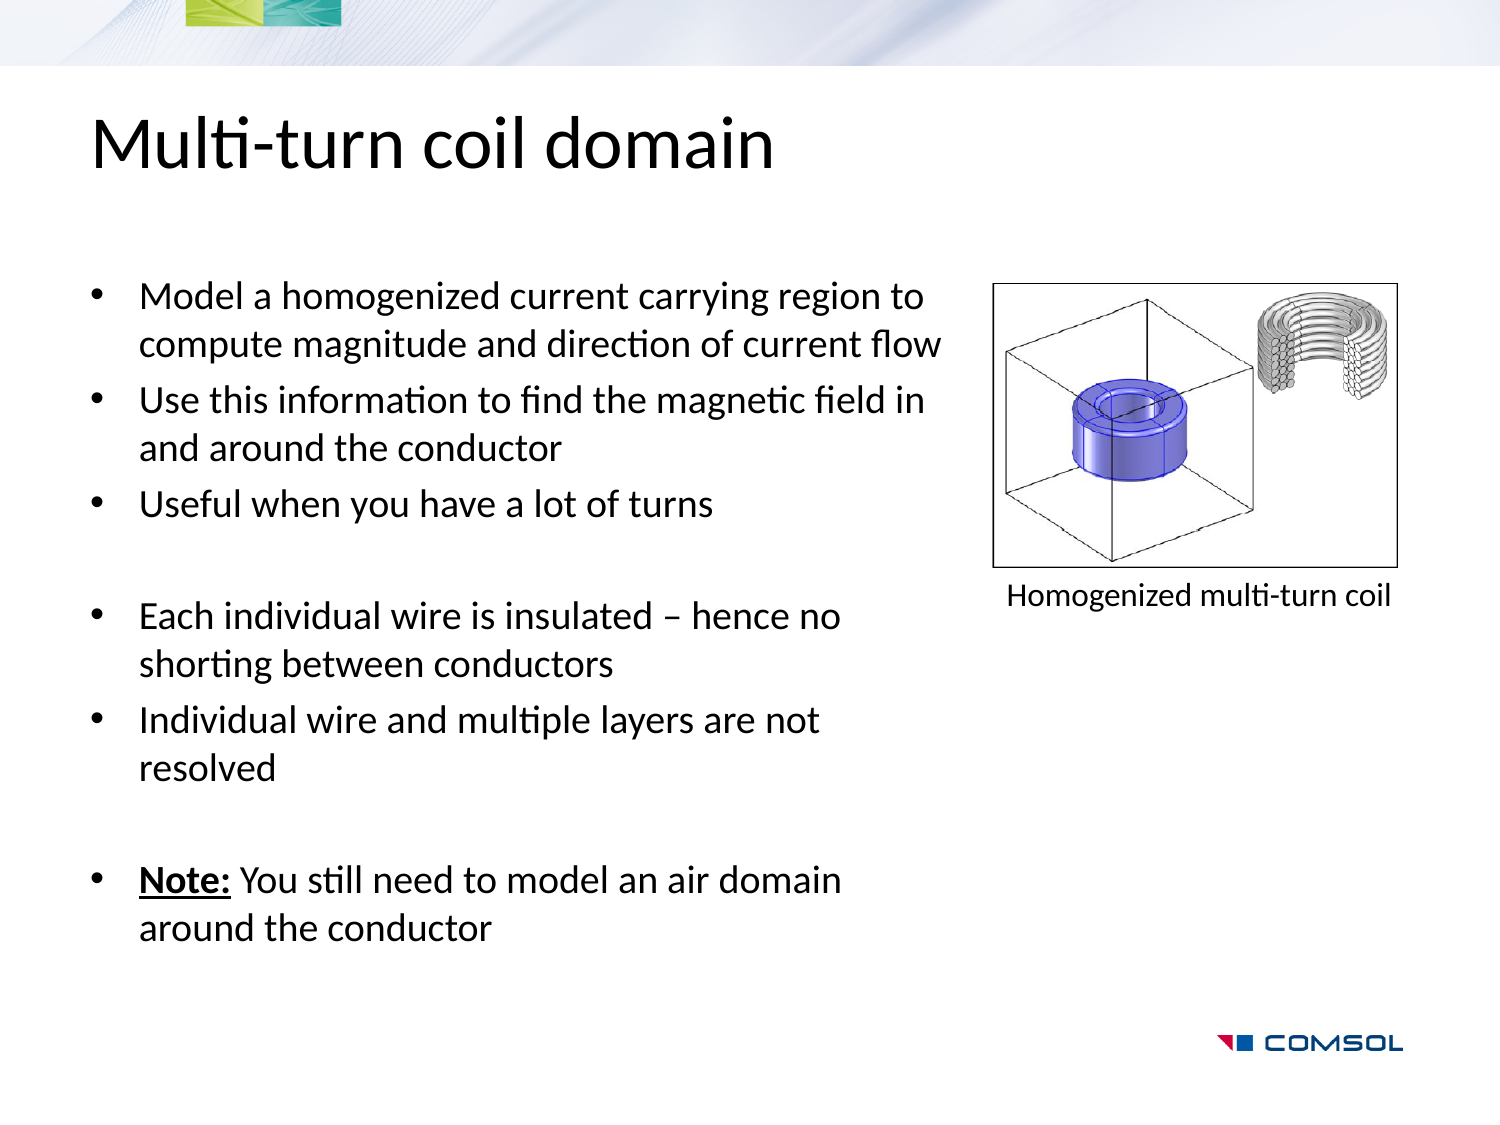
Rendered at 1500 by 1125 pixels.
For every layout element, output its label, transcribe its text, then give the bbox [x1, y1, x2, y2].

list Model a homogenized current carrying region to compute magnitude and direction of current flow Use this information to find the magnetic field in and around the conductor Useful when you have a lot of turns Each individual wire is insulated – hence no shorting between conductors Individual wire and multiple layers are not resolved Note: You still need to model an air domain around the conductor [75, 262, 963, 1005]
title Multi-turn coil domain [75, 45, 1425, 233]
text_box Homogenized multi-turn coil [991, 577, 1408, 621]
picture [0, 0, 1500, 1125]
